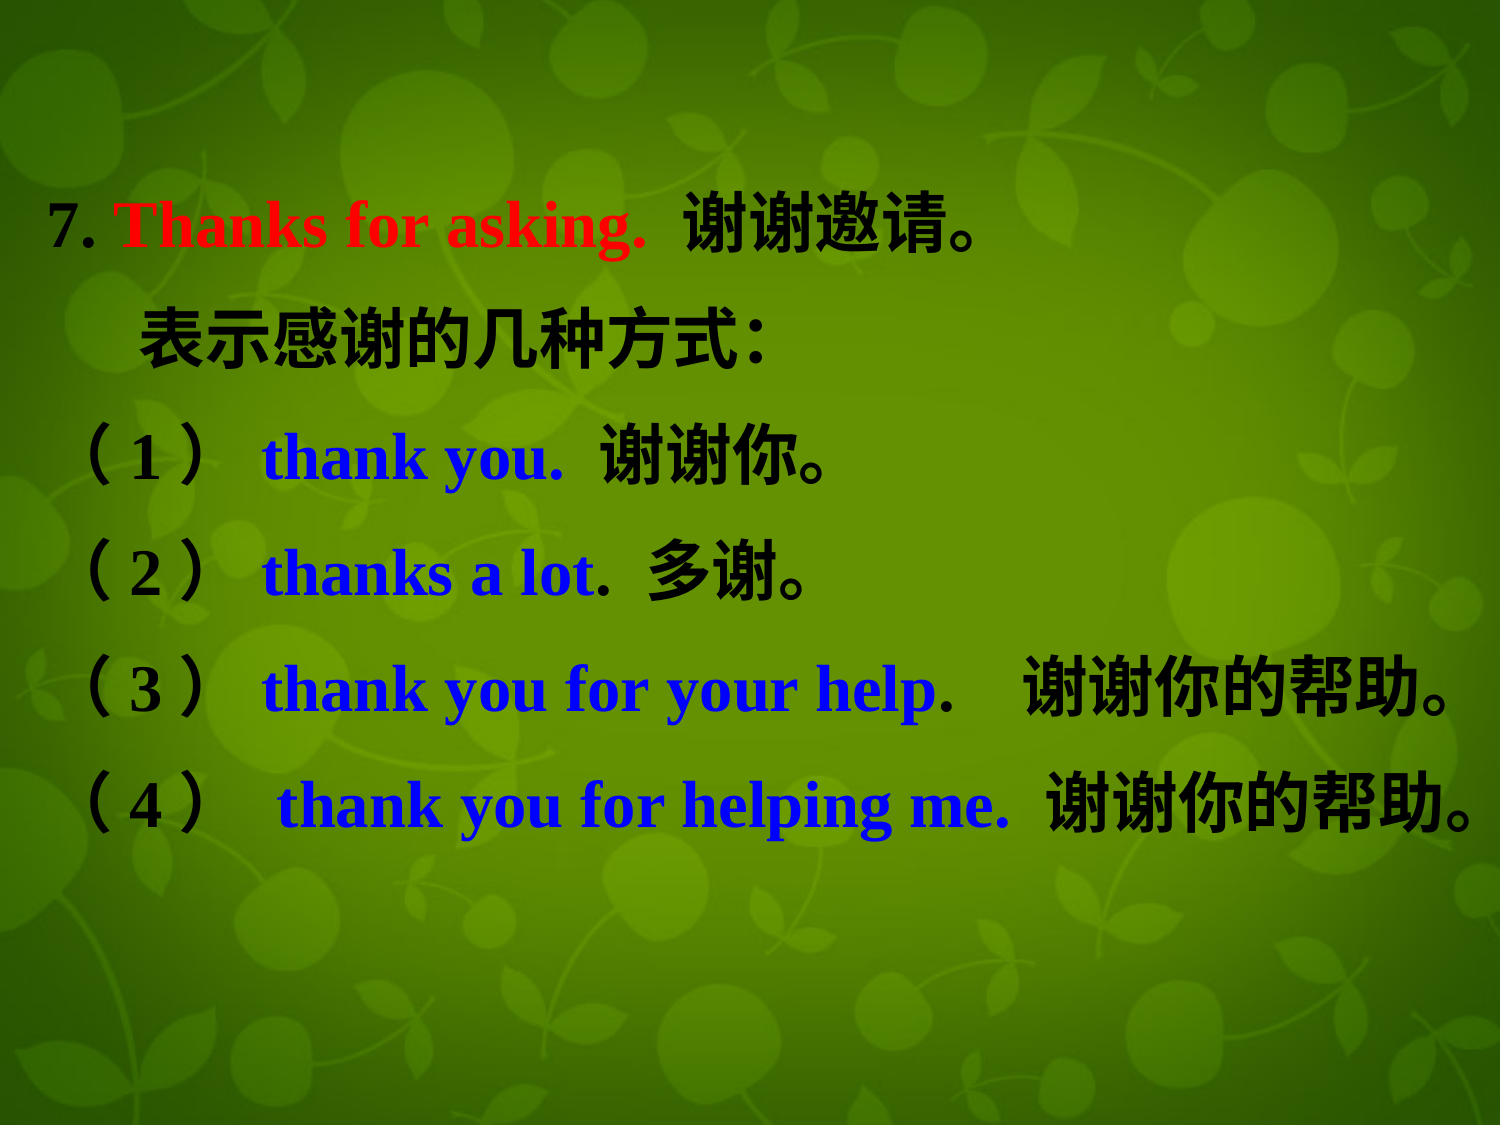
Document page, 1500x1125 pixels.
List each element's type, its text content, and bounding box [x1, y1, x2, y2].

text_box 7. Thanks for asking. 谢谢邀请。 表示感谢的几种方式： （1）thank you. 谢谢你。 （2）thanks a lot. 多谢。 （3）thank you for your help. 谢谢你的帮助。 （4） thank you for helping me. 谢谢你的帮助。 [31, 137, 1500, 848]
picture [0, 0, 1500, 1125]
